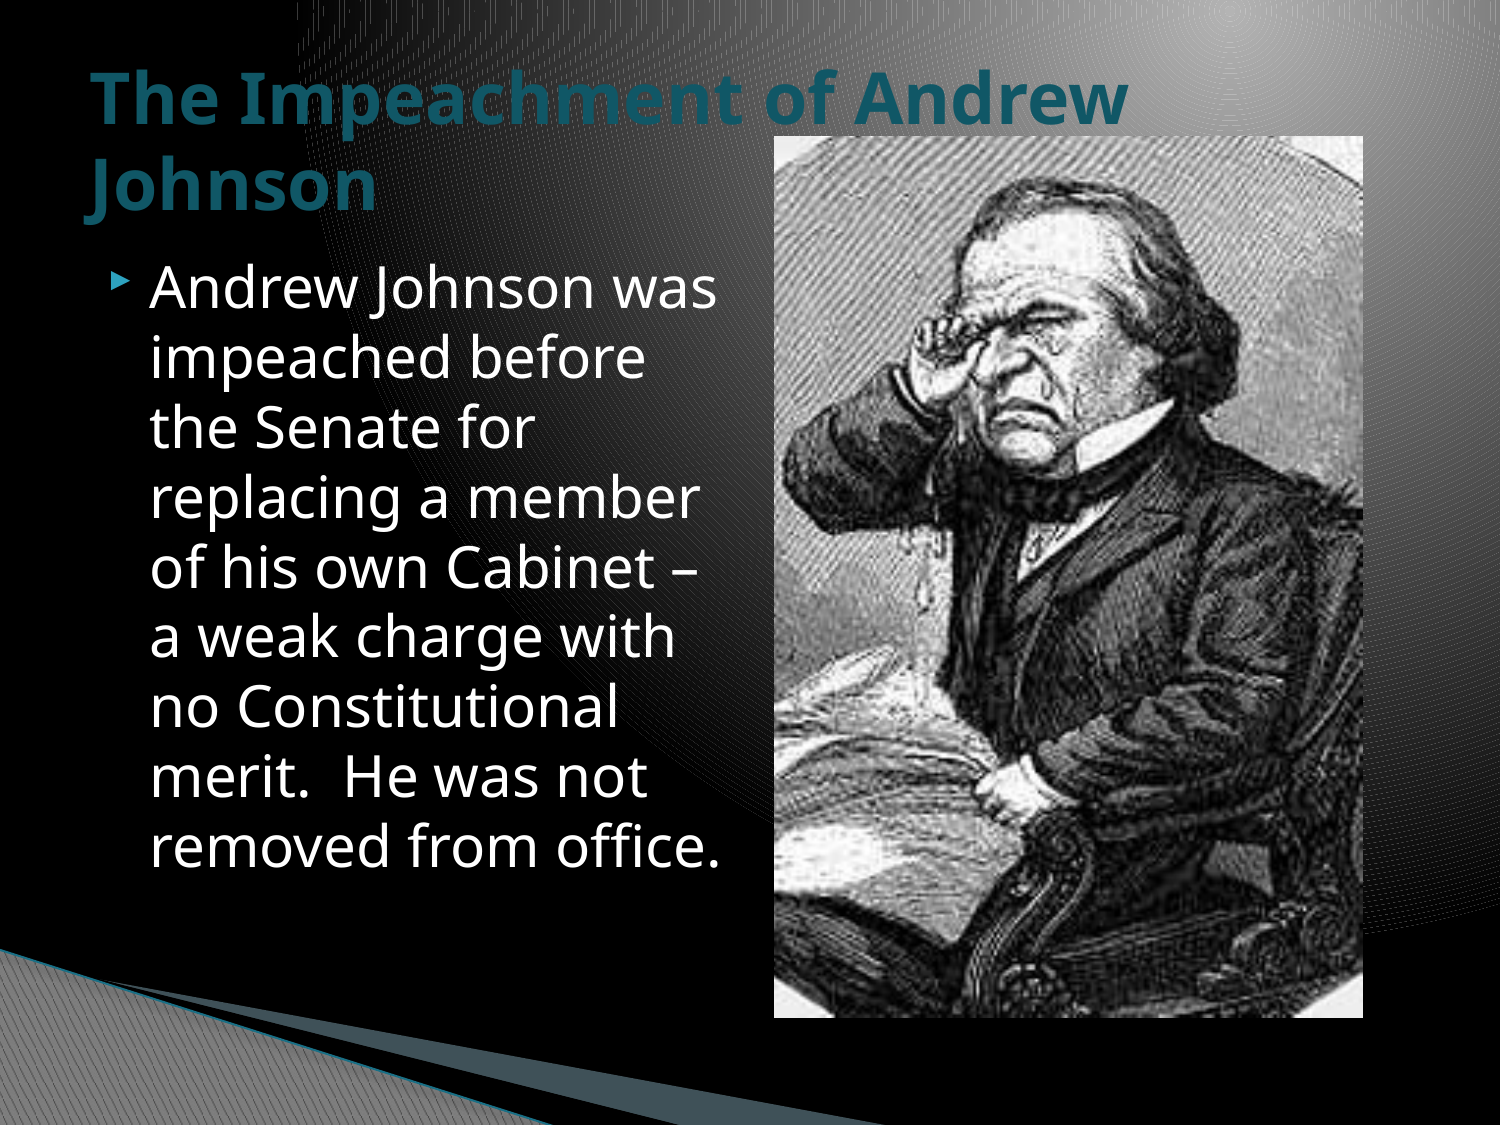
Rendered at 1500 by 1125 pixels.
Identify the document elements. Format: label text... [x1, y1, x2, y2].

list Andrew Johnson was impeached before the Senate for replacing a member of his own Cabinet – a weak charge with no Constitutional merit. He was not removed from office. [75, 243, 738, 986]
title The Impeachment of Andrew Johnson [75, 45, 1425, 233]
picture [0, 952, 543, 1125]
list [774, 135, 1363, 1018]
